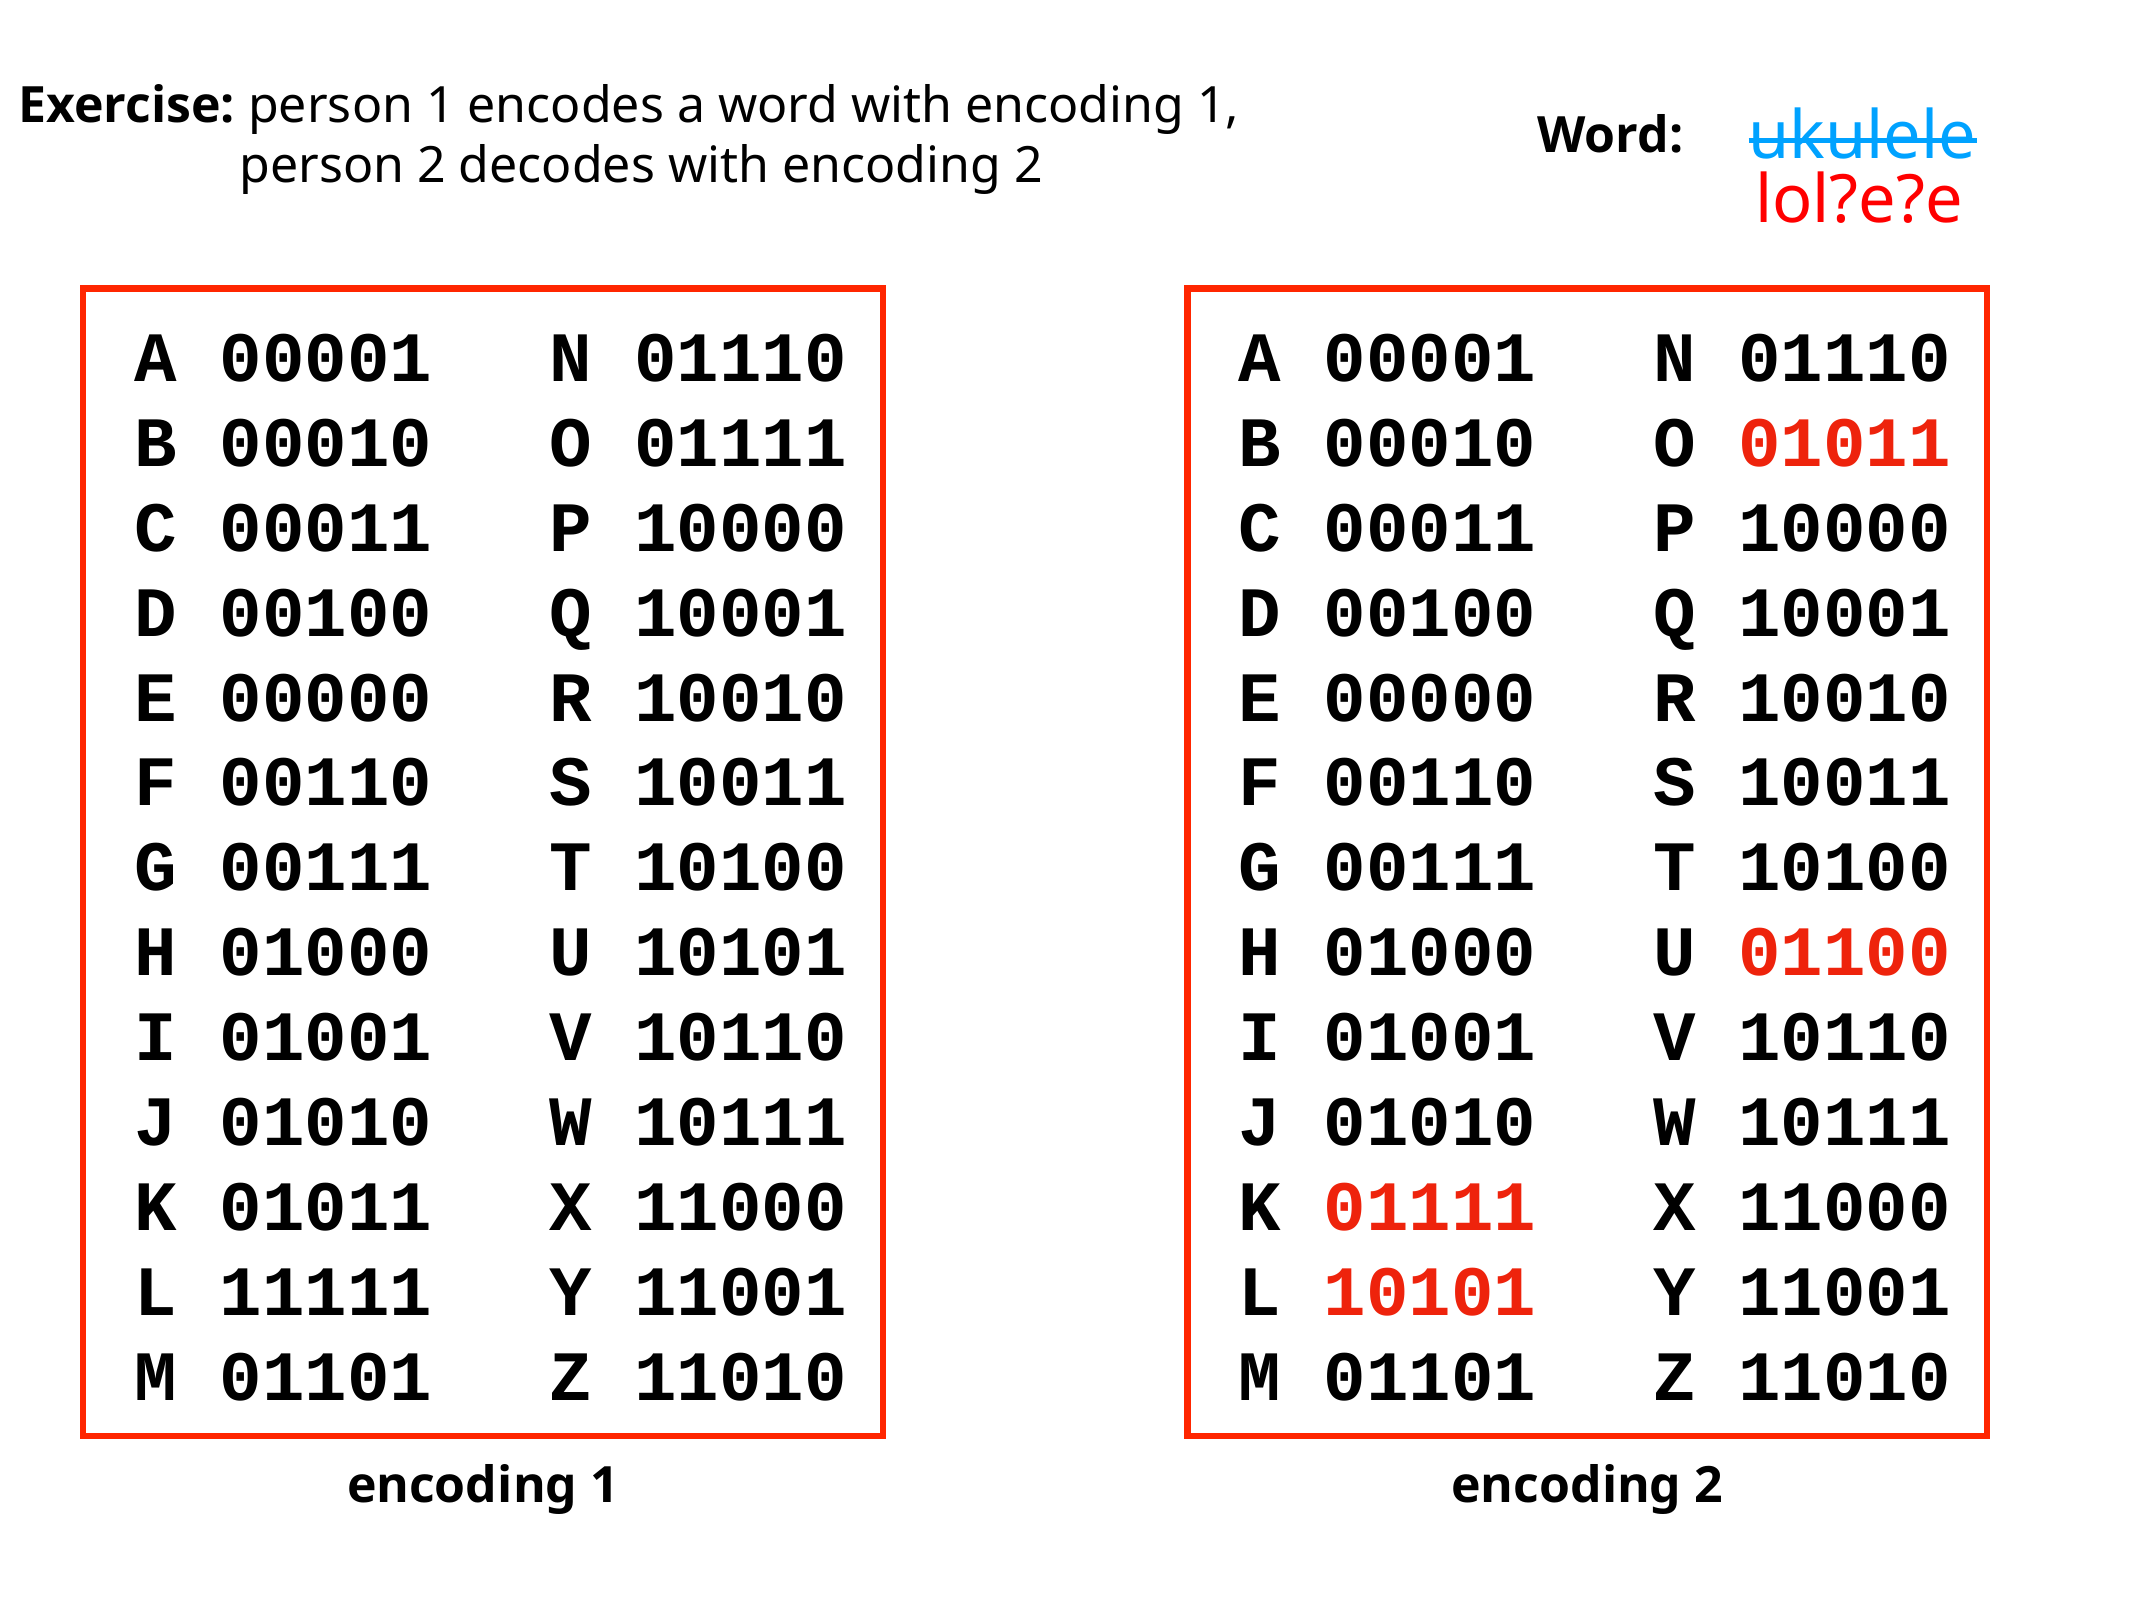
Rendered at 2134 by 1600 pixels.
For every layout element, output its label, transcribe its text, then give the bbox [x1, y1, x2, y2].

text_box ukulele [1740, 84, 1986, 181]
text_box Word: [1528, 94, 1692, 171]
text_box [1187, 288, 1988, 1437]
text_box lol?e?e [1746, 147, 1973, 245]
text_box [83, 288, 883, 1437]
text_box encoding 1 [338, 1444, 628, 1521]
text_box encoding 2 [1442, 1444, 1732, 1521]
text_box Exercise: person 1 encodes a word with encoding 1, person 2 decodes with encoding 2 [10, 64, 1248, 201]
